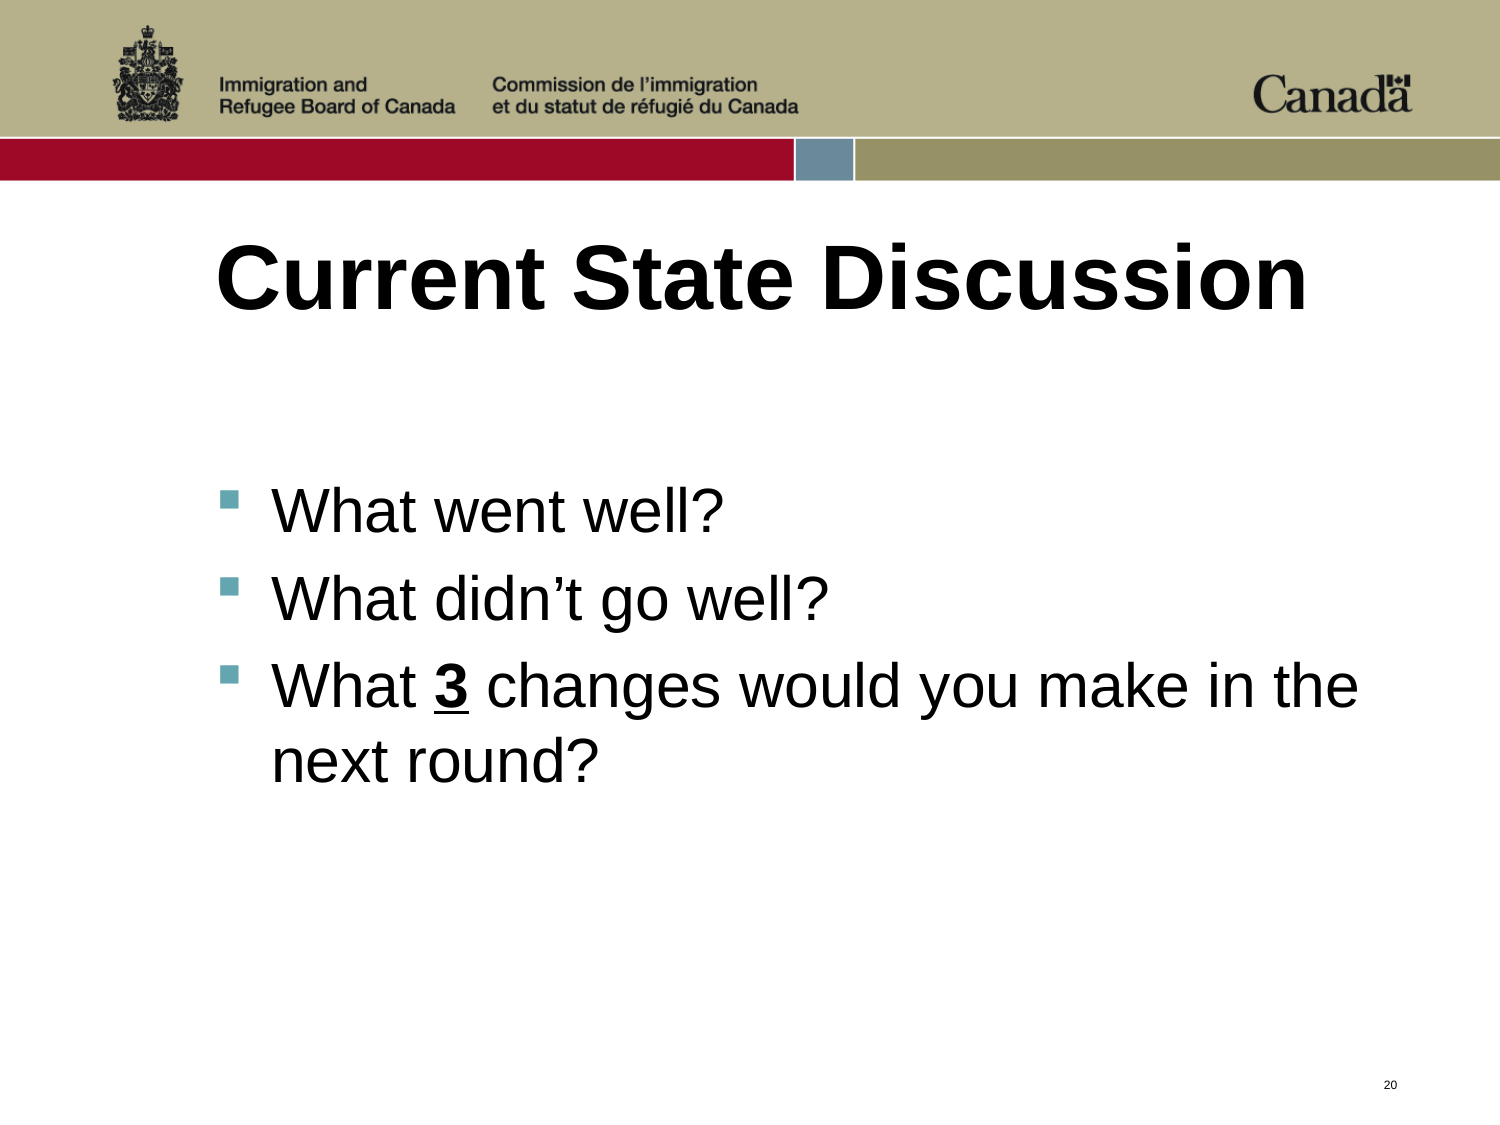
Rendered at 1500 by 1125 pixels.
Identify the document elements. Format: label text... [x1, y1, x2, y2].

picture [0, 0, 1500, 1125]
slide_number 20 [1100, 1025, 1413, 1100]
list What went well? What didn’t go well? What 3 changes would you make in the next round? [200, 462, 1413, 1000]
title Current State Discussion [200, 237, 1413, 425]
